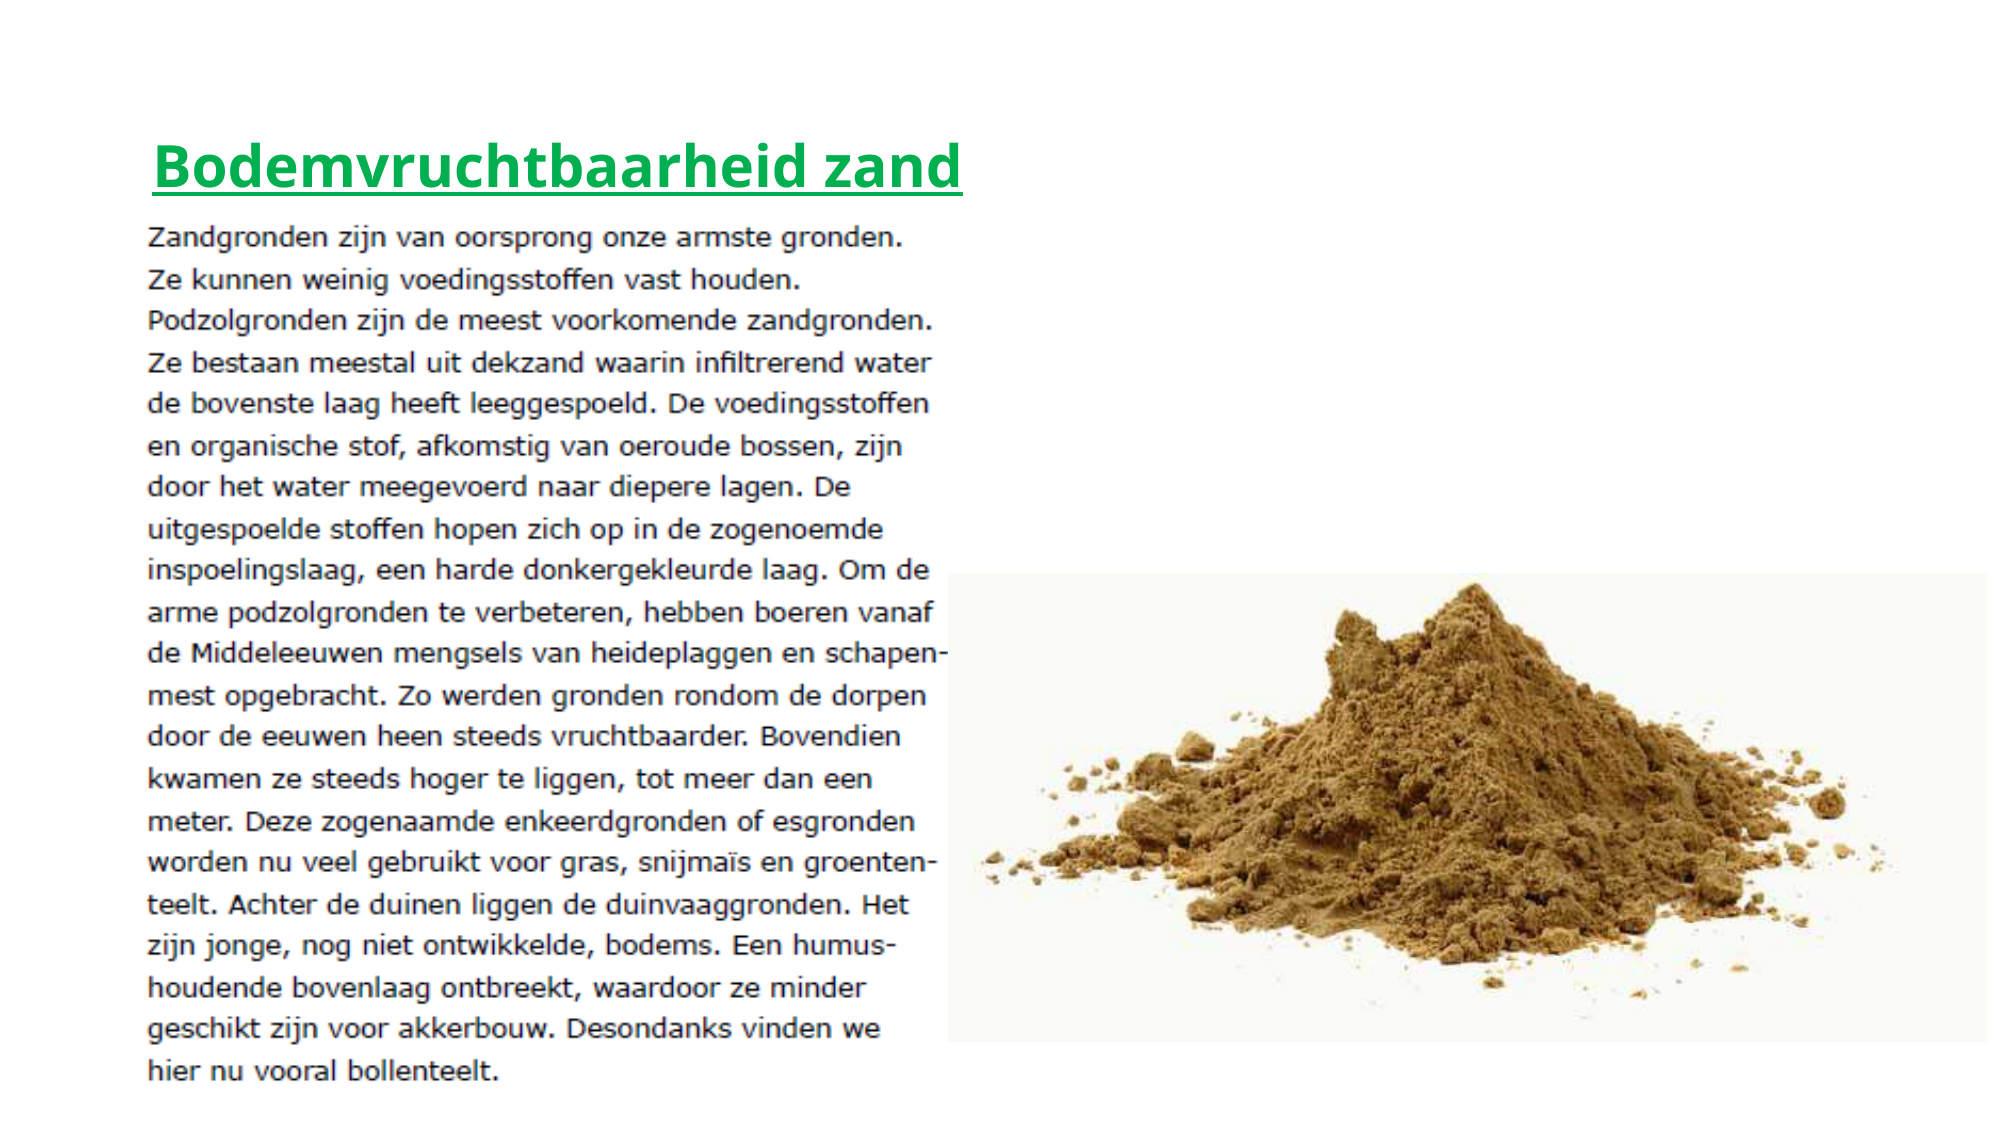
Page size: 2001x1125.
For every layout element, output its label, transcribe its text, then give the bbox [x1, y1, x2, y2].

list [137, 213, 964, 1096]
picture [948, 573, 1987, 1042]
title Bodemvruchtbaarheid zand [137, 59, 1863, 278]
